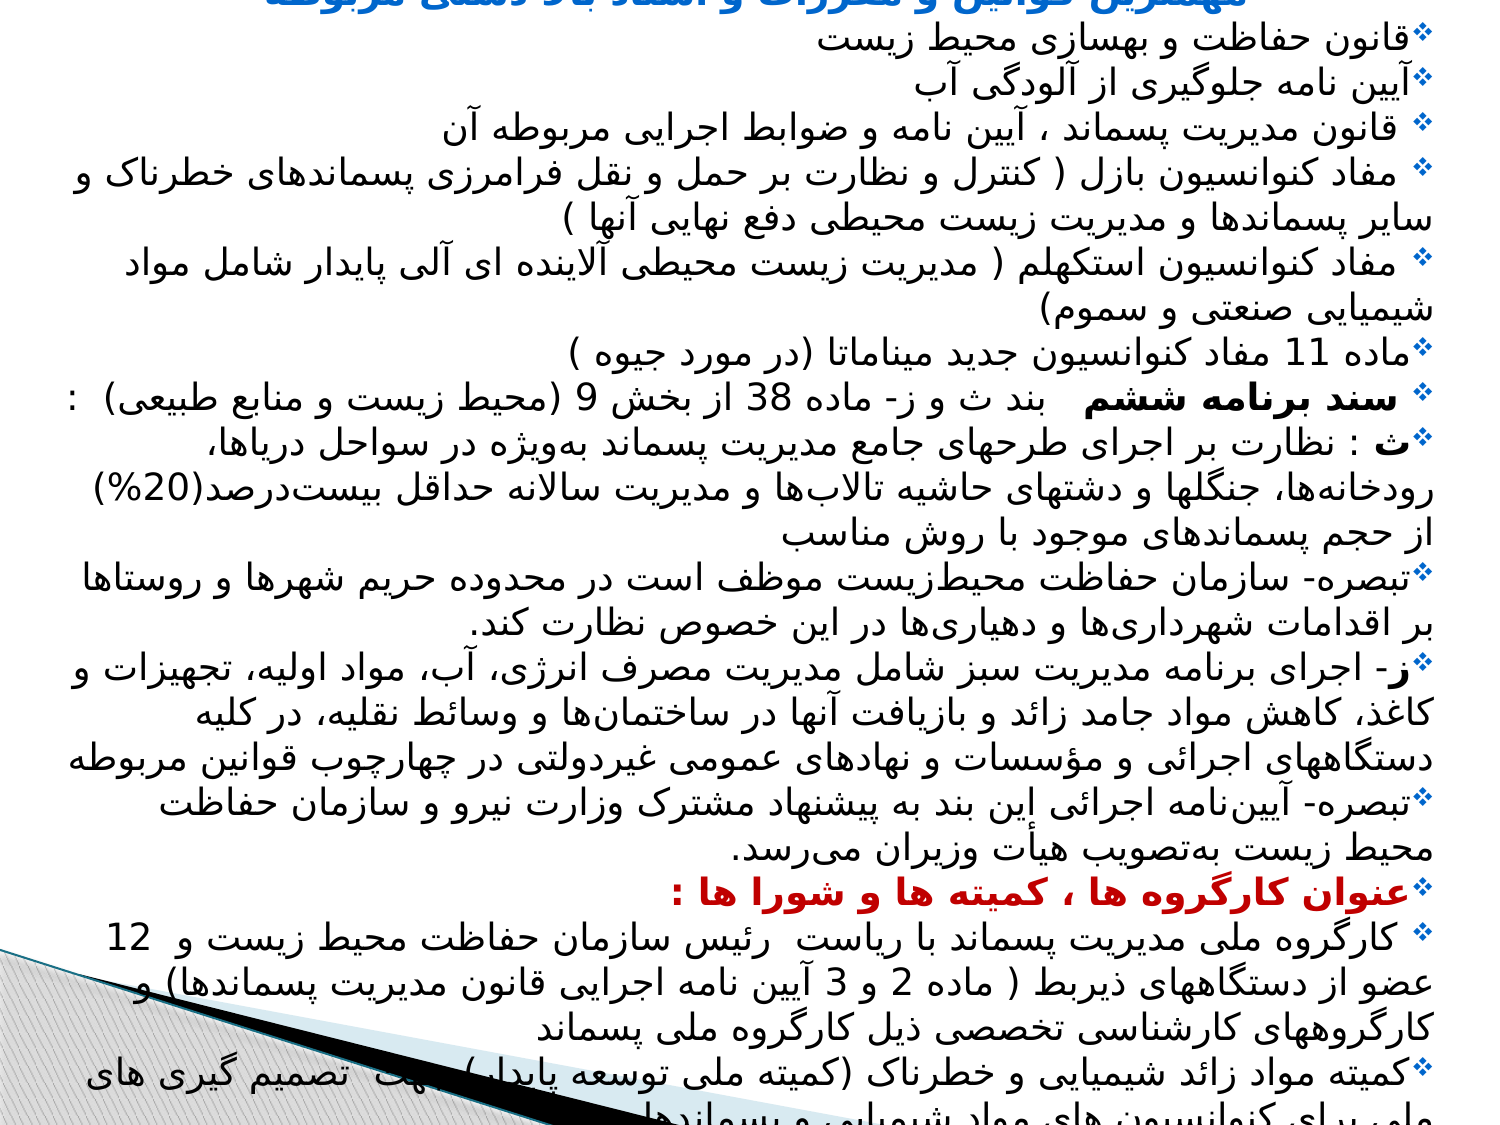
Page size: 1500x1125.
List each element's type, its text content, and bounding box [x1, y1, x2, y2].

text_box مهمترین قوانین و مقررات و اسناد بالا دستی مربوطه قانون حفاظت و بهسازی محیط زیست آیین نامه جلوگیری از آلودگی آب قانون مدیریت پسماند ، آیین نامه و ضوابط اجرایی مربوطه آن مفاد کنوانسیون بازل ( کنترل و نظارت بر حمل و نقل فرامرزی پسماندهای خطرناک و سایر پسماندها و مدیریت زیست محیطی دفع نهایی آنها ) مفاد کنوانسیون استکهلم ( مدیریت زیست محیطی آلاینده ای آلی پایدار شامل مواد شیمیایی صنعتی و سموم) ماده 11 مفاد کنوانسیون جدید میناماتا (در مورد جیوه ) سند برنامه ششم بند ث و ز- ماده 38 از بخش 9 (محیط زیست و منابع طبیعی) : ث : نظارت بر اجرای طرحهای جامع مدیریت پسماند به‌ویژه در سواحل دریاها، رودخانه‌ها، جنگلها و دشتهای حاشیه تالاب‌ها و مدیریت سالانه حداقل بیست‌درصد(20%) از حجم پسماندهای موجود با روش مناسب تبصره- سازمان حفاظت محیط‌زیست موظف است در محدوده حریم شهرها و روستاها بر اقدامات شهرداری‌ها و دهیاری‌ها در این خصوص نظارت کند. ز- اجرای برنامه مدیریت سبز شامل مدیریت مصرف انرژی، آب، مواد اولیه، تجهیزات و کاغذ، کاهش مواد جامد زائد و بازیافت آنها در ساختمان‌ها و وسائط نقلیه، در کلیه دستگاههای اجرائی و مؤسسات و نهادهای عمومی غیردولتی در چهارچوب قوانین مربوطه تبصره- آیین‌نامه اجرائی این بند به پیشنهاد مشترک وزارت نیرو و سازمان حفاظت محیط زیست به‌تصویب هیأت وزیران می‌رسد. عنوان کارگروه ها ، کمیته ها و شورا ها : کارگروه ملی مدیریت پسماند با ریاست رئيس سازمان حفاظت محيط زيست و 12 عضو از دستگاههای ذیربط ( ماده 2 و 3 آیین نامه اجرایی قانون مدیریت پسماندها) و کارگروههای کارشناسی تخصصی ذیل کارگروه ملی پسماند کمیته مواد زائد شیمیایی و خطرناک (کمیته ملی توسعه پایدار) جهت تصمیم گیری های ملی برای کنوانسیون های مواد شیمیایی و پسماندها [50, 0, 1450, 1125]
